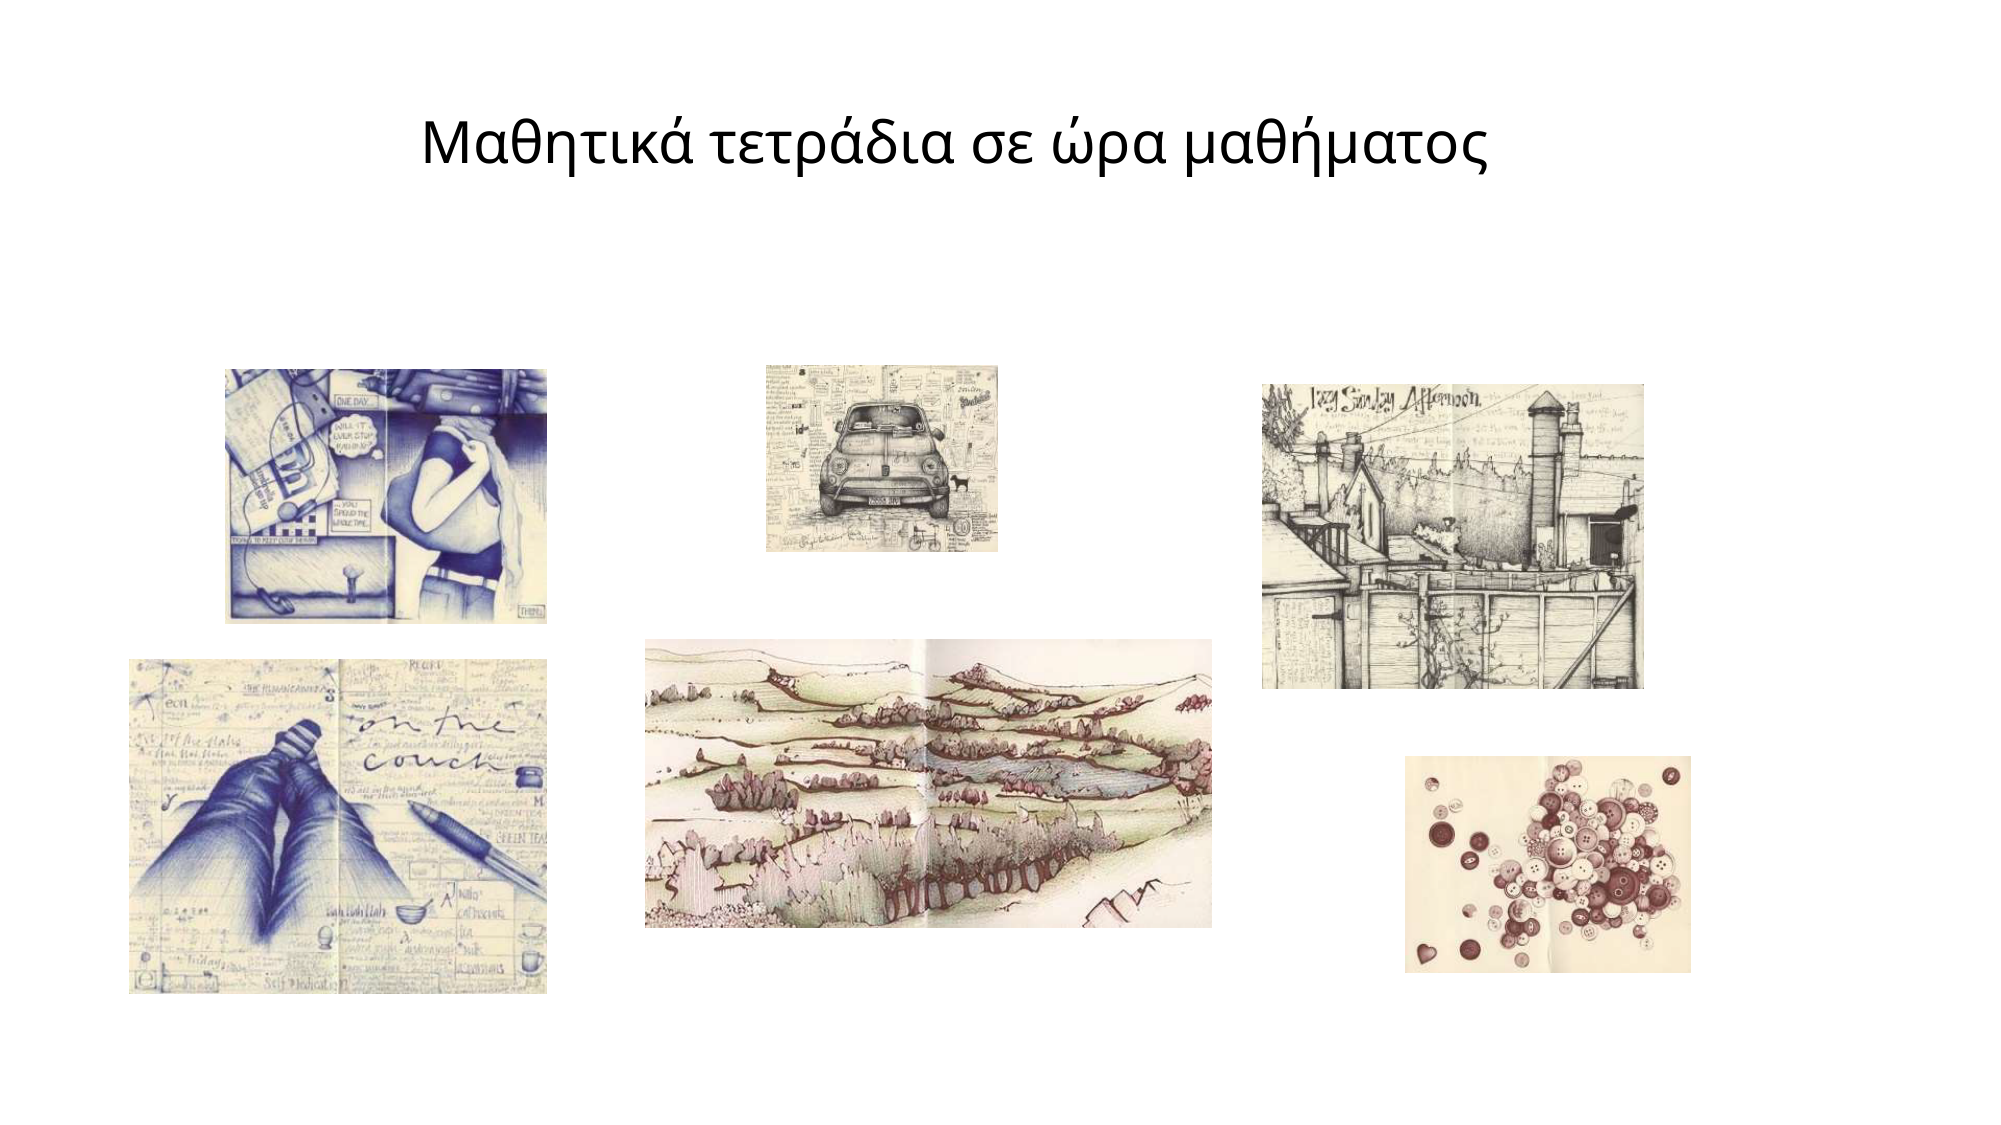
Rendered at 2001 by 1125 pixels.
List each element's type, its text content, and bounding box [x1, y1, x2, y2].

picture [644, 639, 1212, 928]
picture [766, 365, 998, 552]
picture [1262, 384, 1644, 689]
picture [129, 659, 547, 994]
title Μαθητικά τετράδια σε ώρα μαθήματος [137, 59, 1772, 230]
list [225, 369, 547, 624]
picture [1405, 756, 1691, 973]
